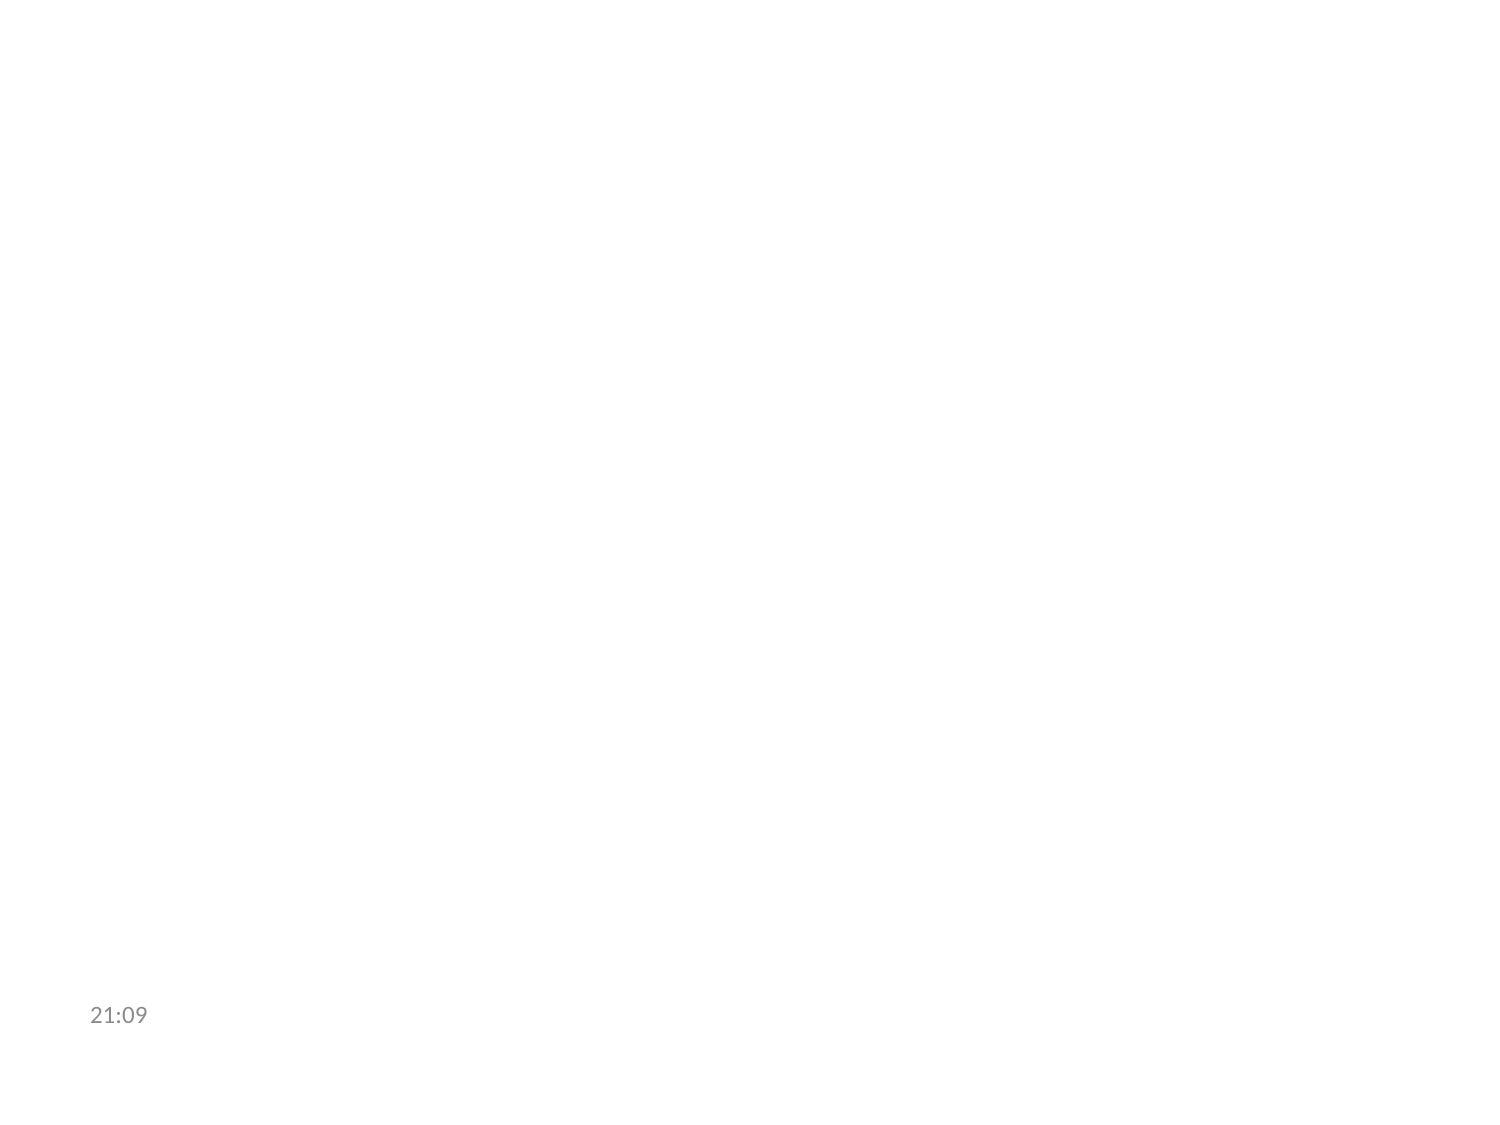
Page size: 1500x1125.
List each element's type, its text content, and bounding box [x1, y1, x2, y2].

text_box 15:35 [75, 983, 425, 1044]
